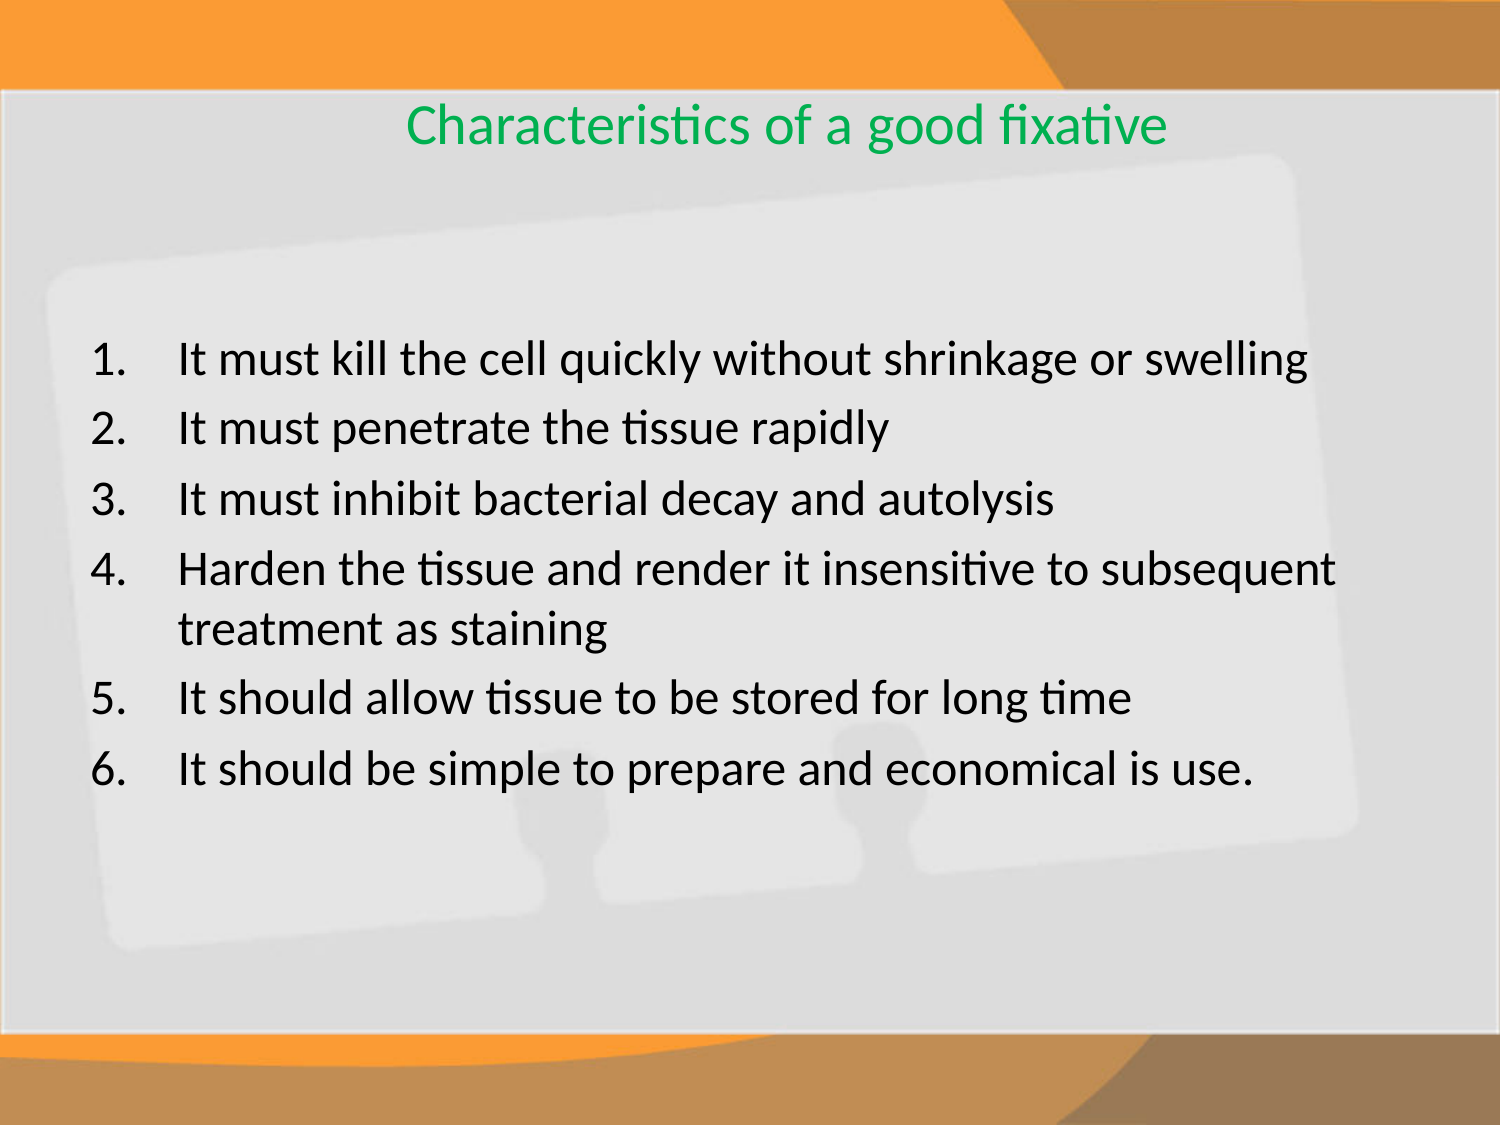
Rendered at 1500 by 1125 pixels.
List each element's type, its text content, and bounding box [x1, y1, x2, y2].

picture [0, 0, 1500, 1125]
list It must kill the cell quickly without shrinkage or swelling It must penetrate the tissue rapidly It must inhibit bacterial decay and autolysis Harden the tissue and render it insensitive to subsequent treatment as staining It should allow tissue to be stored for long time It should be simple to prepare and economical is use. [75, 262, 1425, 1005]
title Characteristics of a good fixative [150, 45, 1425, 197]
